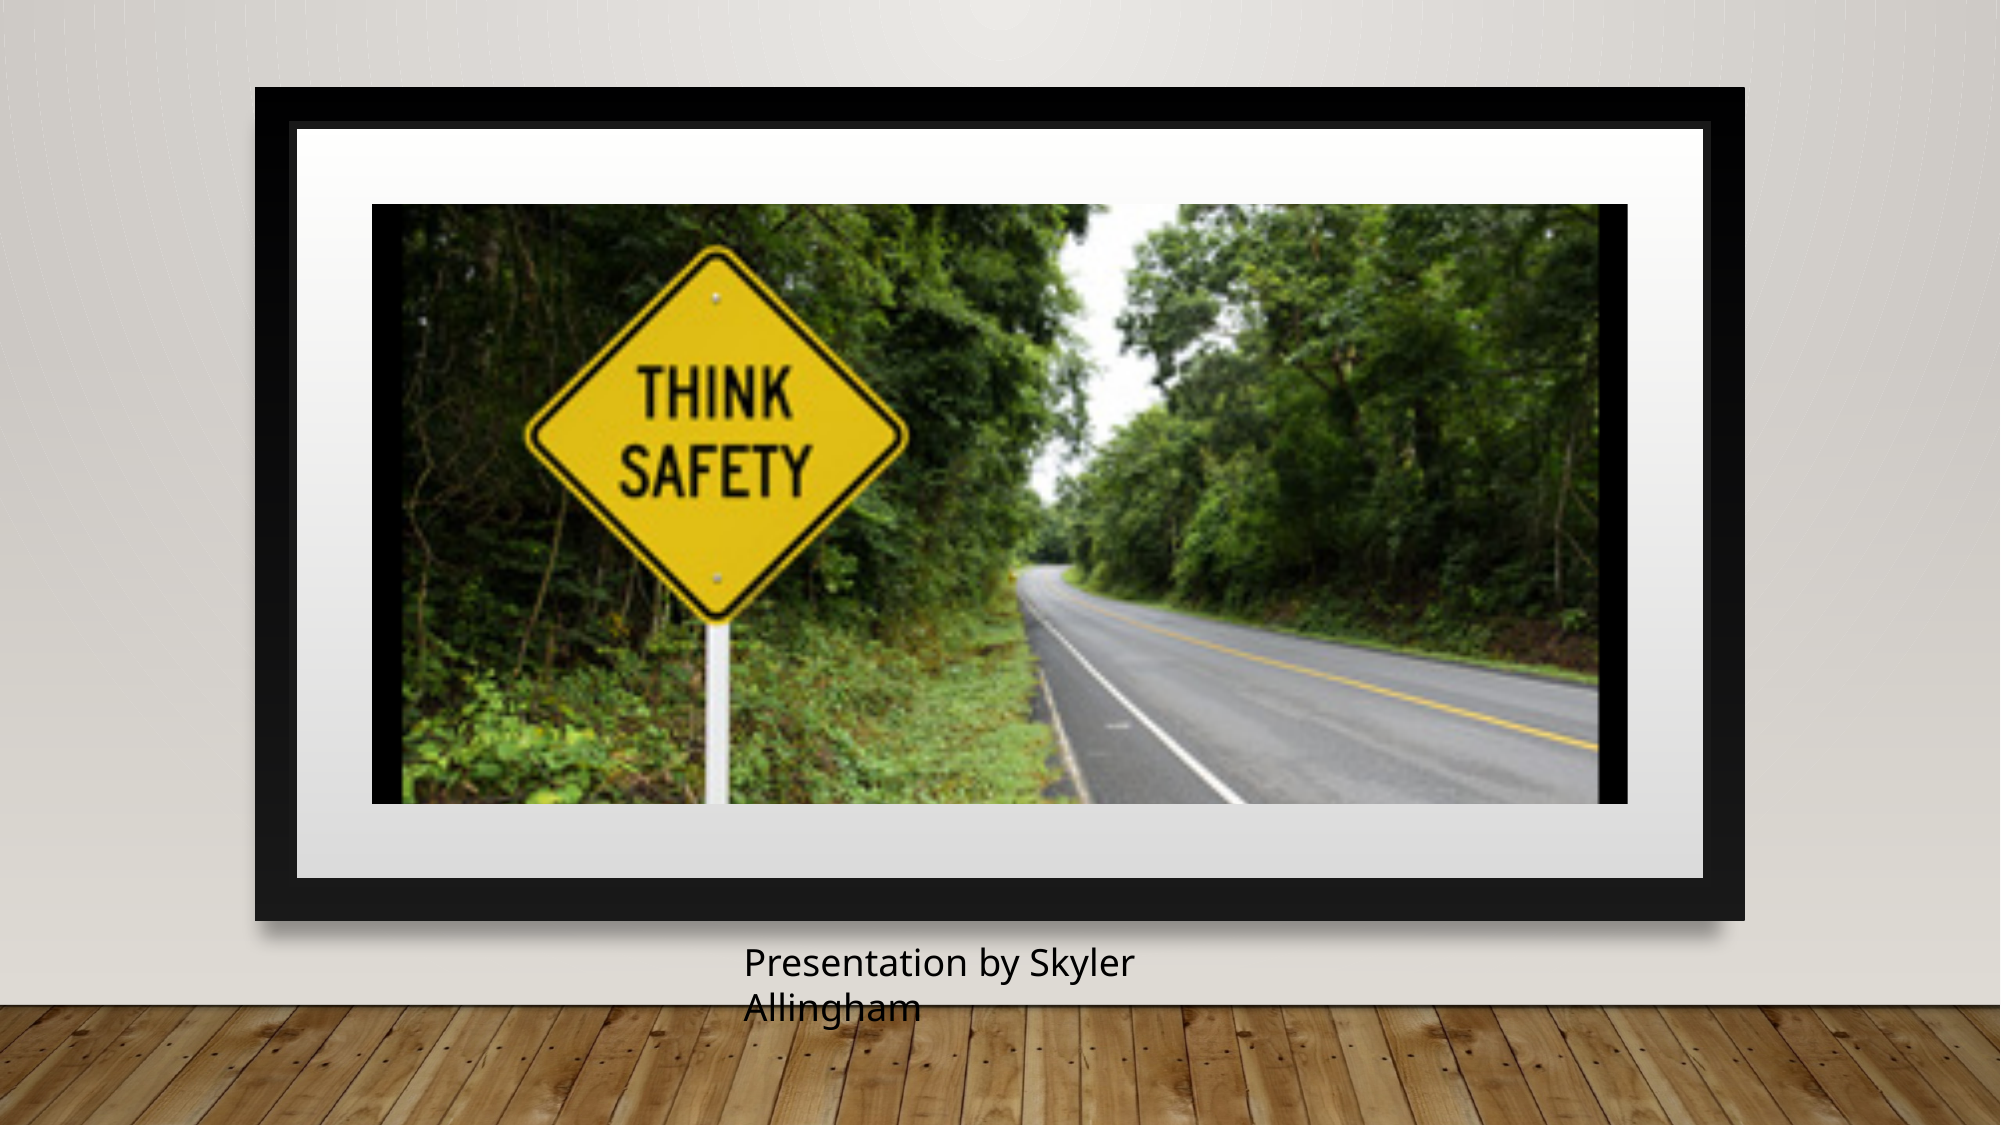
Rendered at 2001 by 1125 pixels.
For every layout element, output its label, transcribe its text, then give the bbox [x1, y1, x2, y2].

picture [371, 204, 1628, 804]
text_box [254, 87, 1745, 921]
picture [0, 1005, 2000, 1125]
text_box Presentation by Skyler Allingham [728, 931, 1272, 1037]
text_box [292, 124, 1708, 883]
